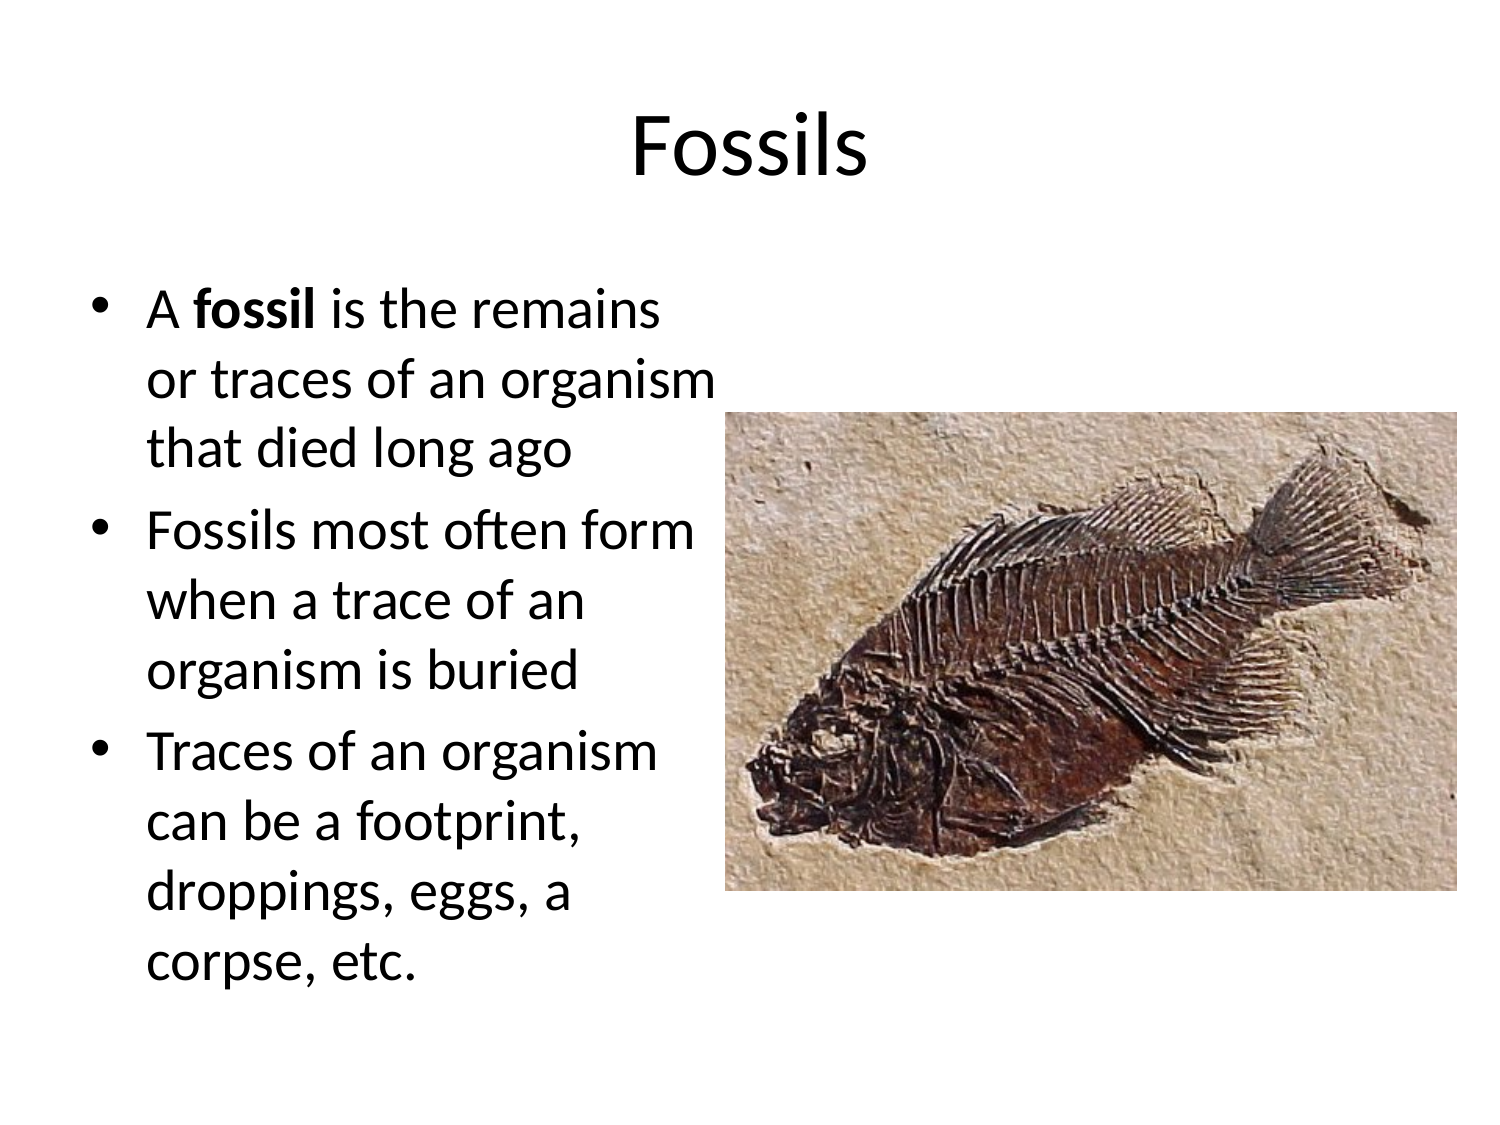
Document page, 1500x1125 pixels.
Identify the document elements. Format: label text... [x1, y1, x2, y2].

picture [724, 412, 1457, 891]
list A fossil is the remains or traces of an organism that died long ago Fossils most often form when a trace of an organism is buried Traces of an organism can be a footprint, droppings, eggs, a corpse, etc. [75, 262, 738, 1075]
title Fossils [75, 45, 1425, 233]
